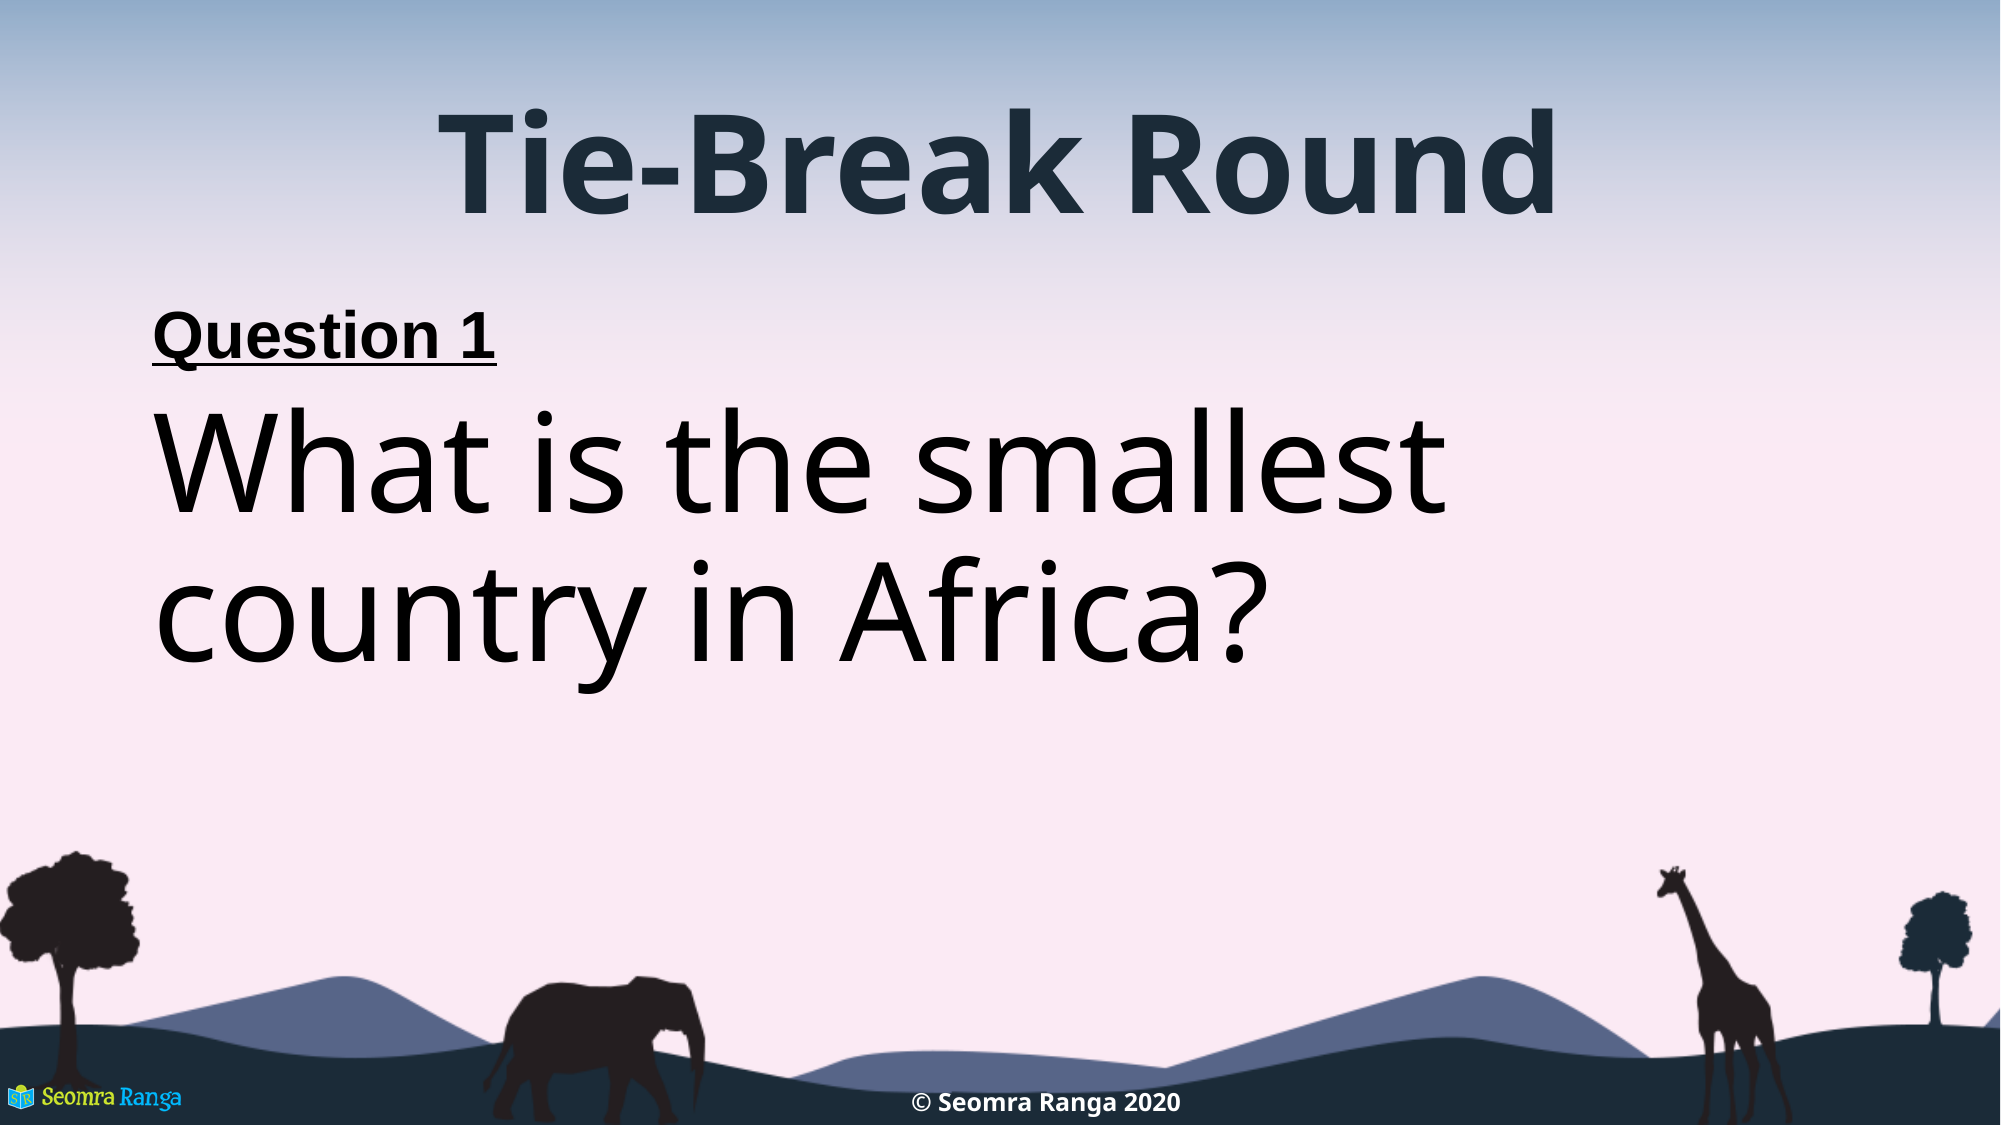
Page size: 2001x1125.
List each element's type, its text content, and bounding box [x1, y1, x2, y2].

text_box © Seomra Ranga 2020 www.seomraranga.com [762, 1079, 1330, 1125]
picture [0, 0, 2001, 1125]
list Question 1 What is the smallest country in Africa? [137, 293, 1863, 1014]
title Tie-Break Round [137, 59, 1863, 278]
